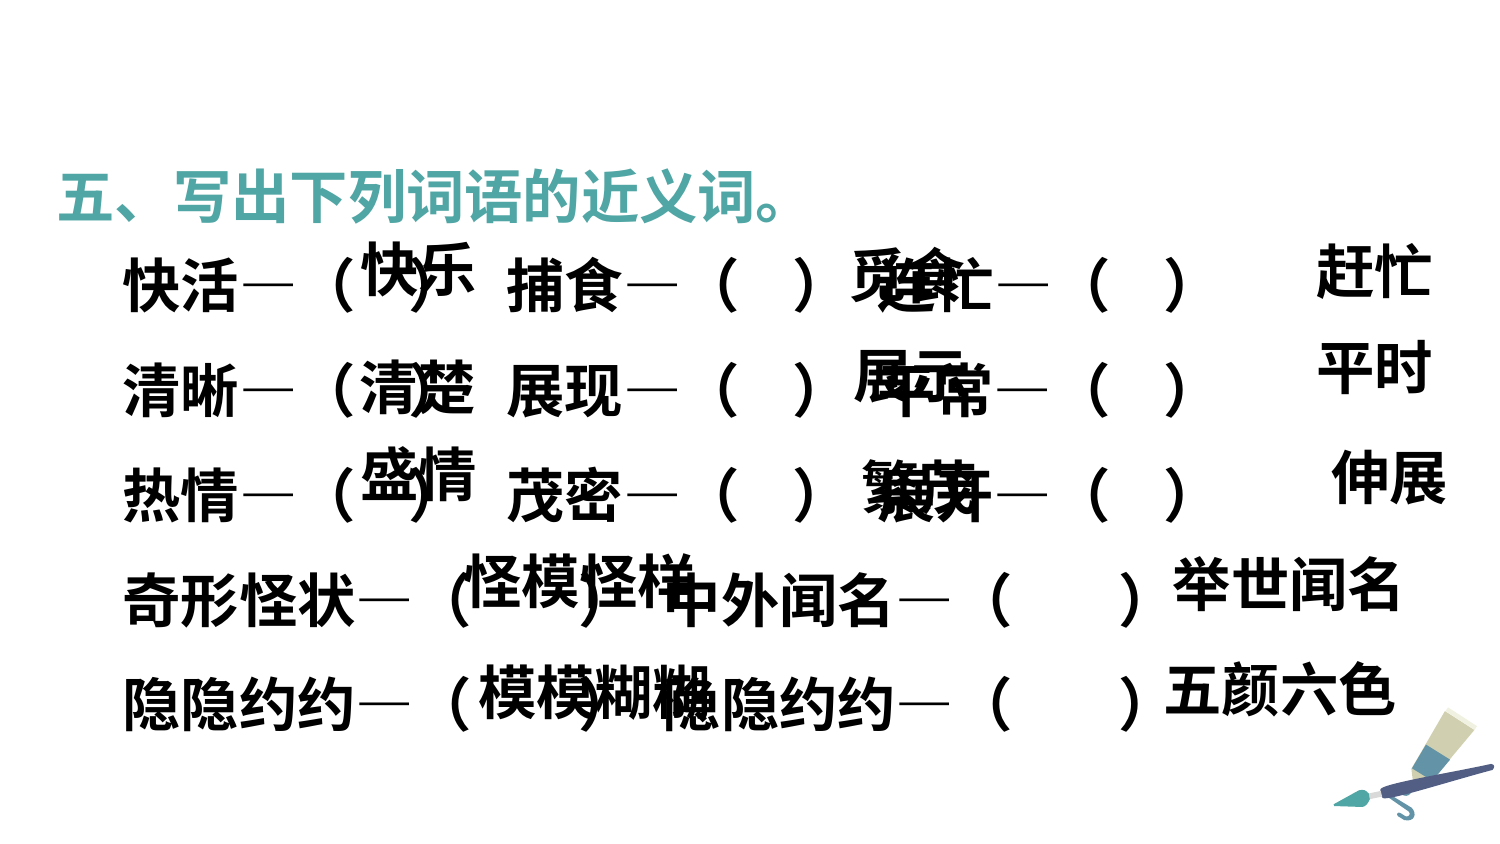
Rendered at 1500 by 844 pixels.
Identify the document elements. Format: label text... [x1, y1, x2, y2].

text_box 展示 [838, 332, 985, 417]
text_box 伸展 [1316, 434, 1463, 519]
text_box 快乐 [345, 238, 492, 311]
text_box 赶忙 [1301, 227, 1448, 313]
text_box 举世闻名 [1158, 541, 1421, 626]
text_box 五、写出下列词语的近义词。 [42, 117, 922, 238]
text_box 繁茂 [847, 443, 994, 529]
text_box 怪模怪样 [448, 537, 711, 623]
text_box 模模糊糊 [463, 648, 727, 734]
text_box 快活—（ ） 捕食—（ ） 连忙—（ ） 清晰—（ ） 展现—（ ） 平常—（ ） 热情—（ ） 茂密—（ ） 展开—（ ） 奇形怪状—（ ） 中外闻名—（ ） 隐隐约约—（ ） 隐隐约约—（ ） [108, 206, 1477, 746]
text_box 清楚 [345, 343, 492, 429]
text_box 平时 [1301, 323, 1448, 409]
text_box 觅食 [833, 231, 980, 316]
text_box 盛情 [345, 430, 492, 516]
text_box 五颜六色 [1148, 645, 1412, 730]
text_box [1358, 708, 1481, 844]
